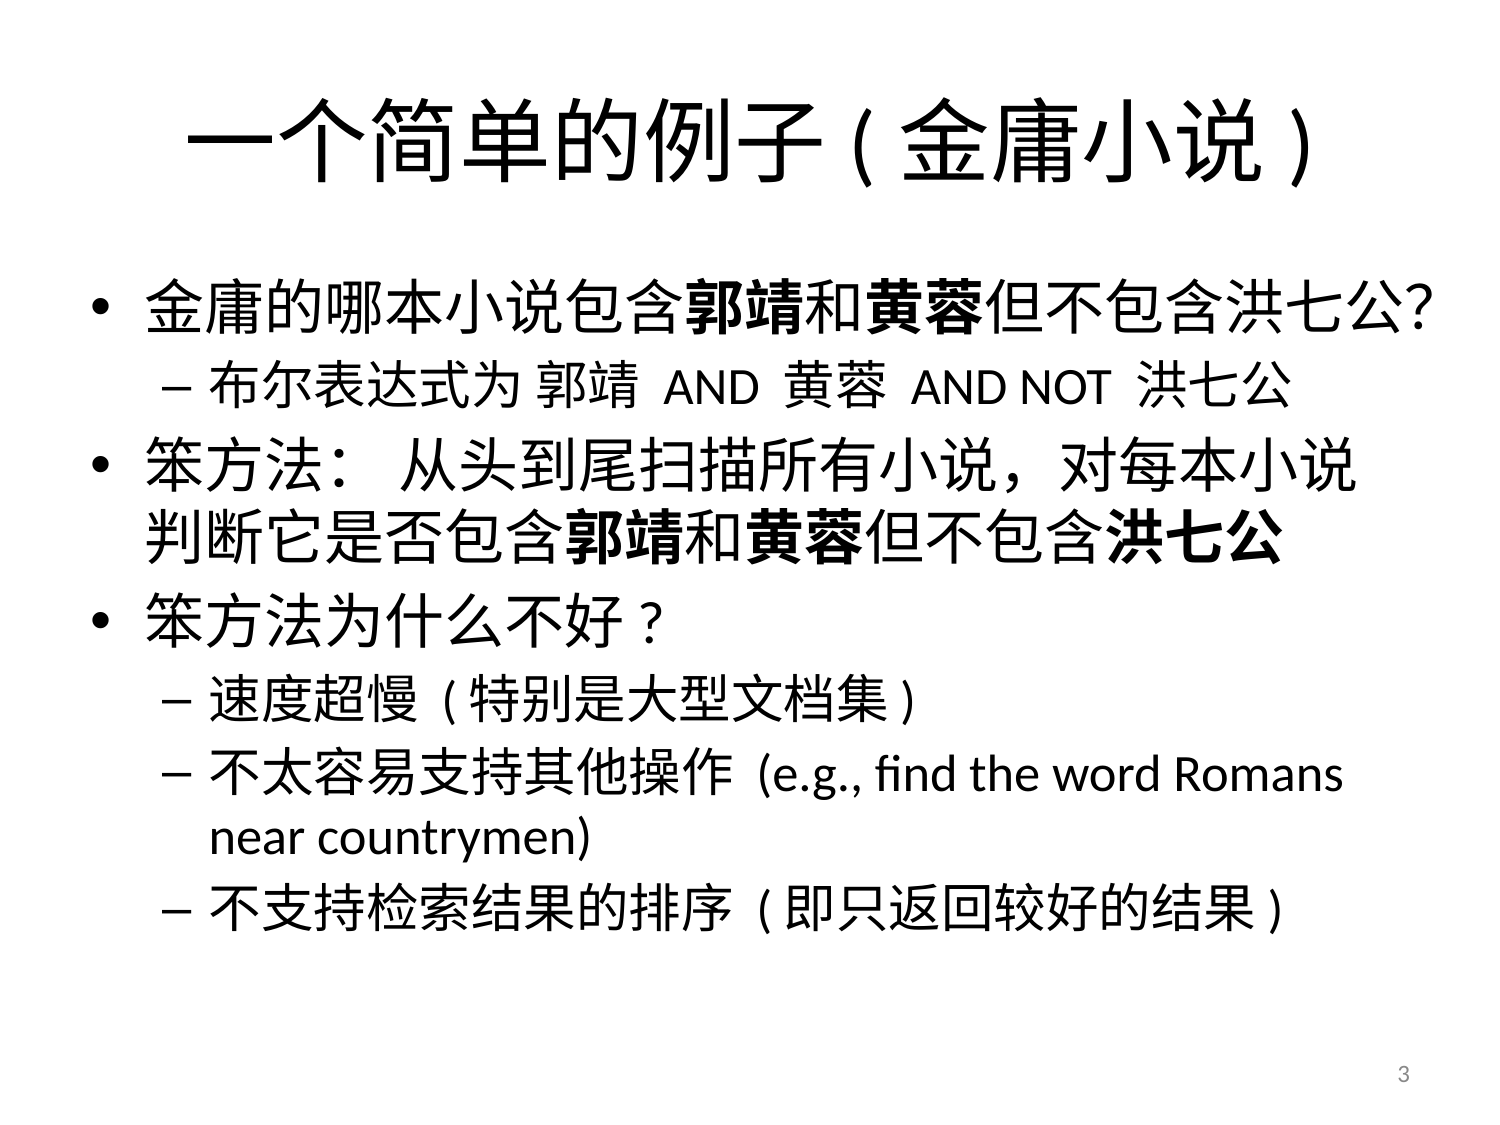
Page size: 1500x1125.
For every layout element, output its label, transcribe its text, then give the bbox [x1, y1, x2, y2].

list 金庸的哪本小说包含郭靖和黄蓉但不包含洪七公？ 布尔表达式为 郭靖 AND 黄蓉 AND NOT 洪七公 笨方法： 从头到尾扫描所有小说，对每本小说判断它是否包含郭靖和黄蓉但不包含洪七公 笨方法为什么不好? 速度超慢 (特别是大型文档集) 不太容易支持其他操作 (e.g., find the word Romans near countrymen) 不支持检索结果的排序 (即只返回较好的结果) [75, 262, 1425, 1005]
slide_number 3 [1074, 1042, 1425, 1103]
title 一个简单的例子(金庸小说) [75, 45, 1425, 233]
